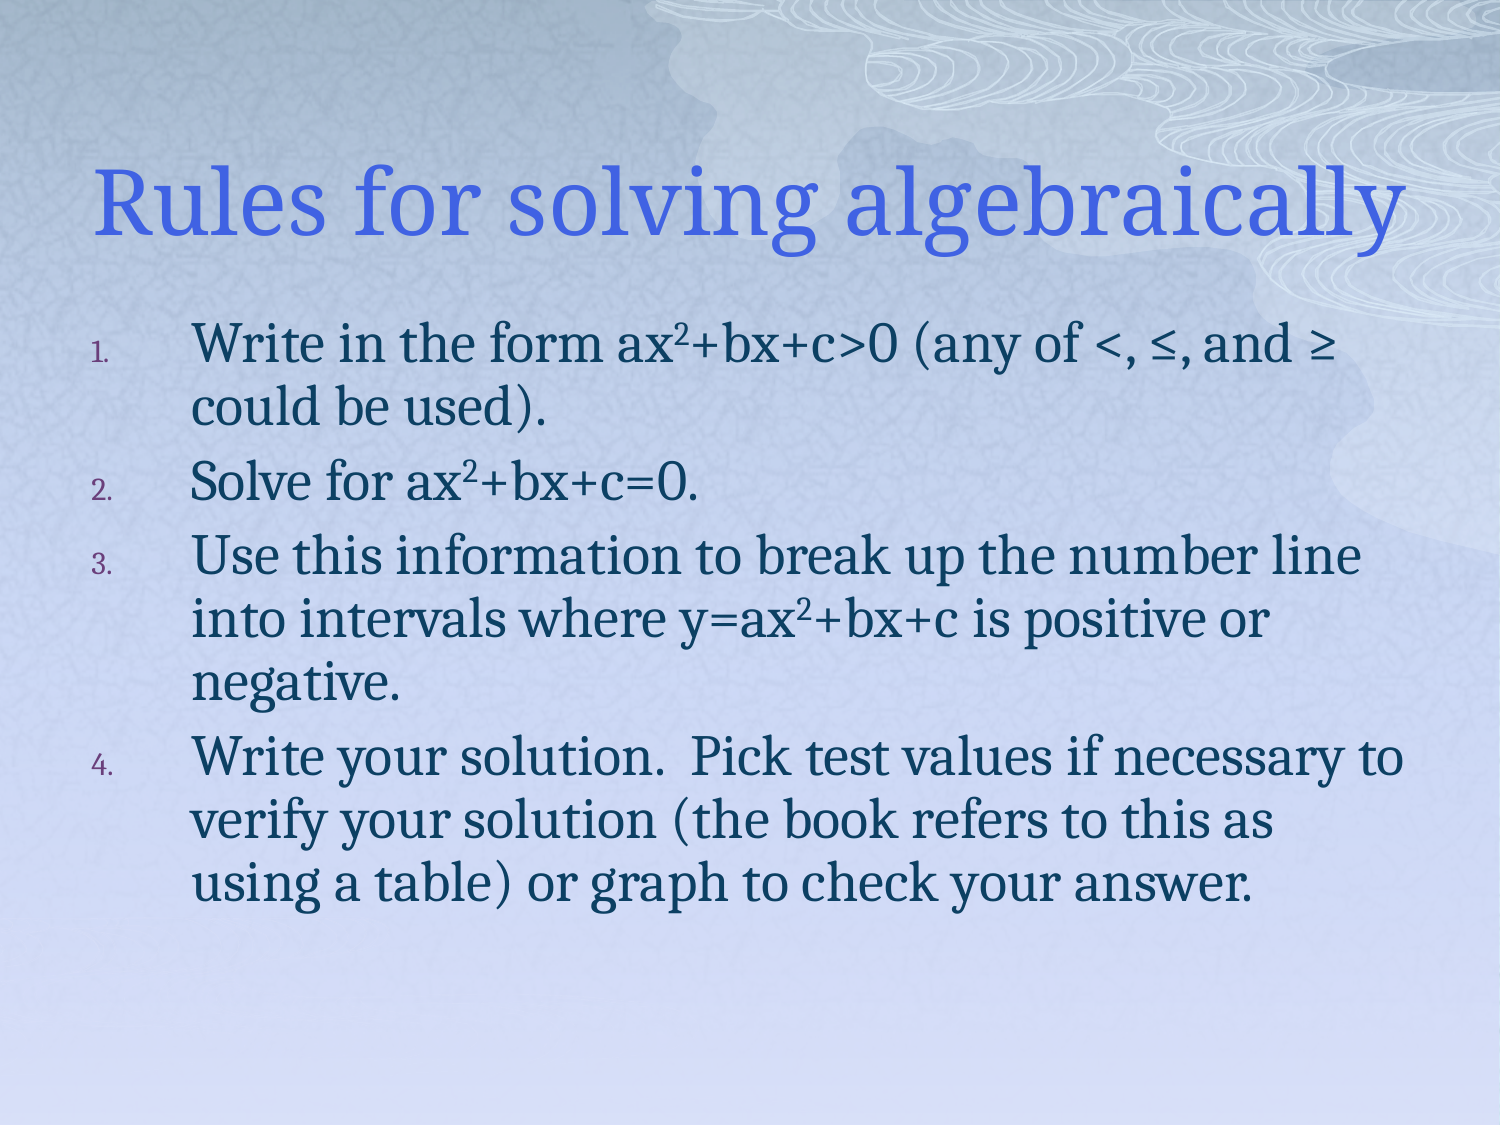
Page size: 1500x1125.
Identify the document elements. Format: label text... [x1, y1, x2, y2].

title Rules for solving algebraically [75, 105, 1425, 293]
list Write in the form ax2+bx+c>0 (any of <, ≤, and ≥ could be used). Solve for ax2+bx+c=0. Use this information to break up the number line into intervals where y=ax2+bx+c is positive or negative. Write your solution. Pick test values if necessary to verify your solution (the book refers to this as using a table) or graph to check your answer. [76, 304, 1430, 1032]
